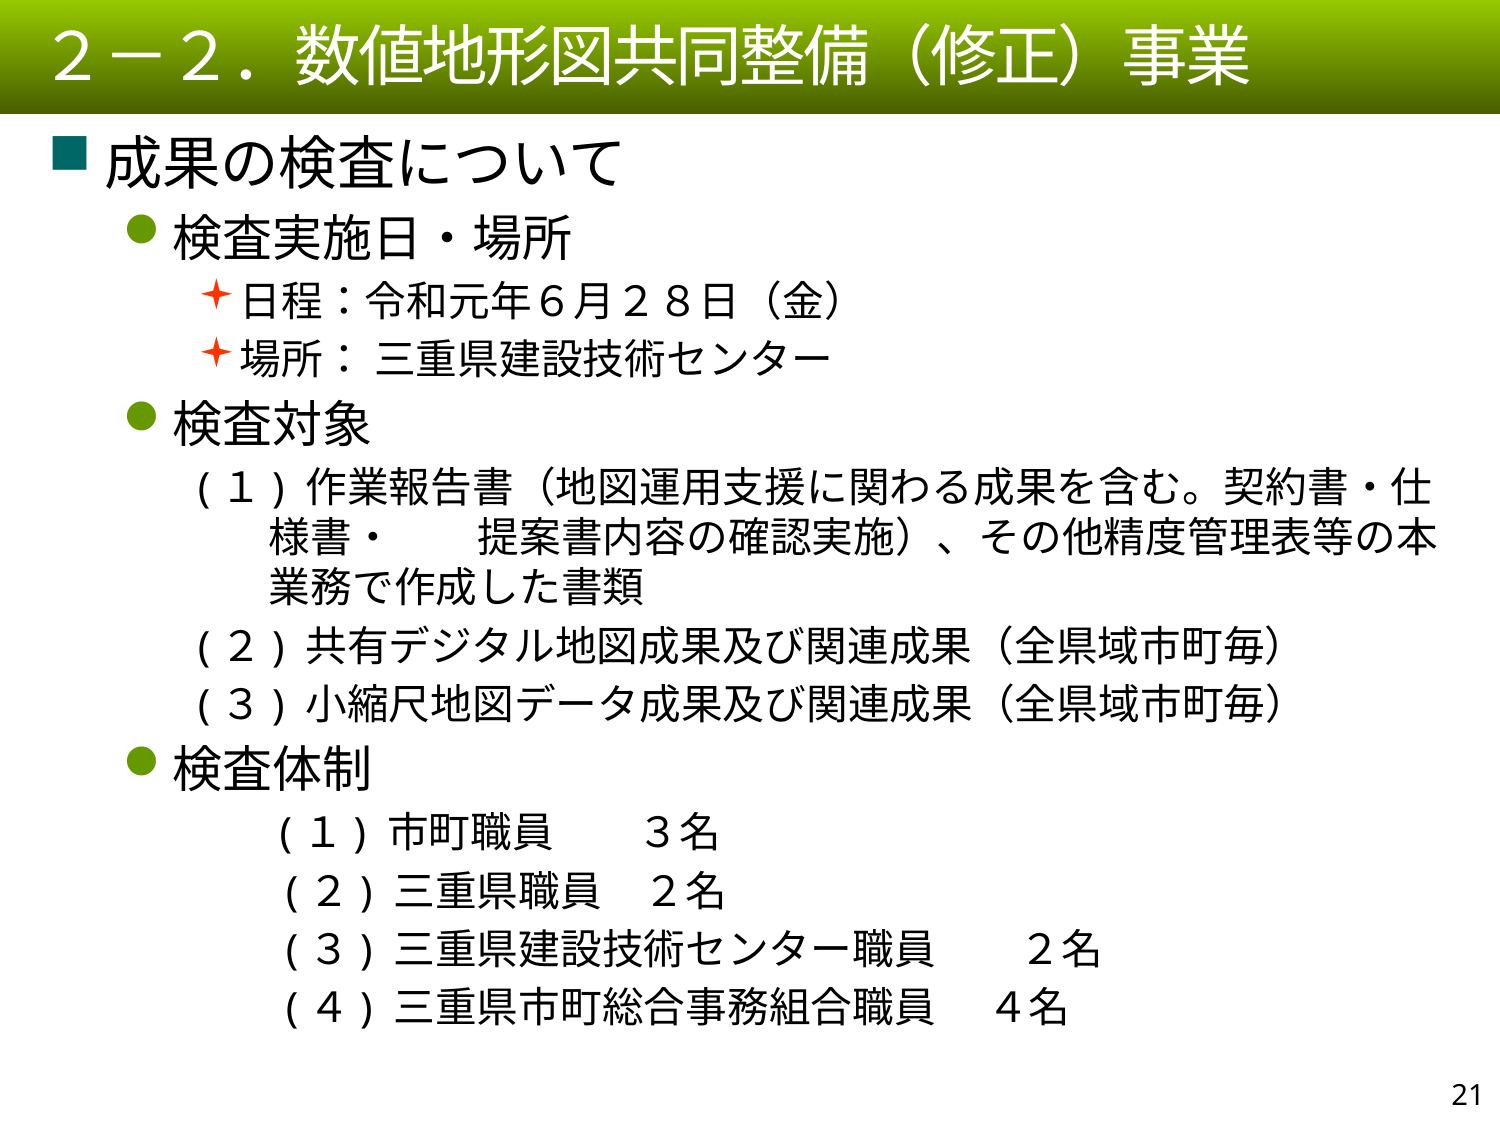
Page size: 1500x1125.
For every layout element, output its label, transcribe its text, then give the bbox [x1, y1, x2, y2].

text_box 成果の検査について 検査実施日・場所 日程：令和元年６月２８日（金） 場所： 三重県建設技術センター 検査対象 (１) 作業報告書（地図運用支援に関わる成果を含む。契約書・仕様書・ 提案書内容の確認実施）、その他精度管理表等の本業務で作成した書類 (２) 共有デジタル地図成果及び関連成果（全県域市町毎） (３) 小縮尺地図データ成果及び関連成果（全県域市町毎） 検査体制 (１) 市町職員 ３名 (２) 三重県職員 ２名 (３) 三重県建設技術センター職員 ２名 (４) 三重県市町総合事務組合職員 ４名 [32, 118, 1455, 1055]
slide_number 20 [1149, 1068, 1500, 1125]
text_box ２－２．数値地形図共同整備（修正）事業 [25, 12, 1471, 96]
